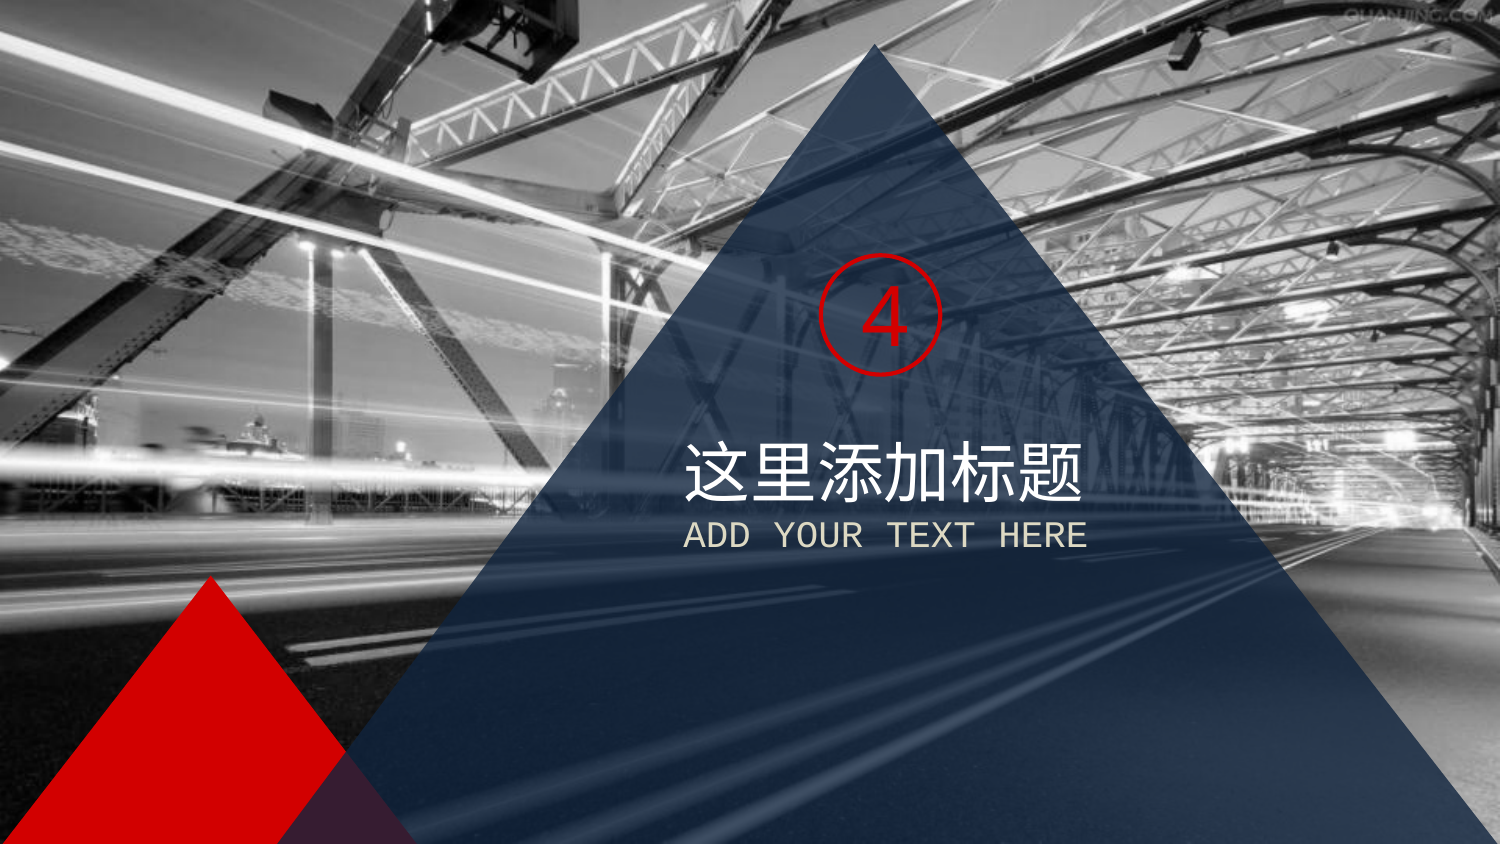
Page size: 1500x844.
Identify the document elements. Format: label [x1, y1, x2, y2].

picture [0, 0, 1500, 844]
text_box [820, 255, 941, 375]
